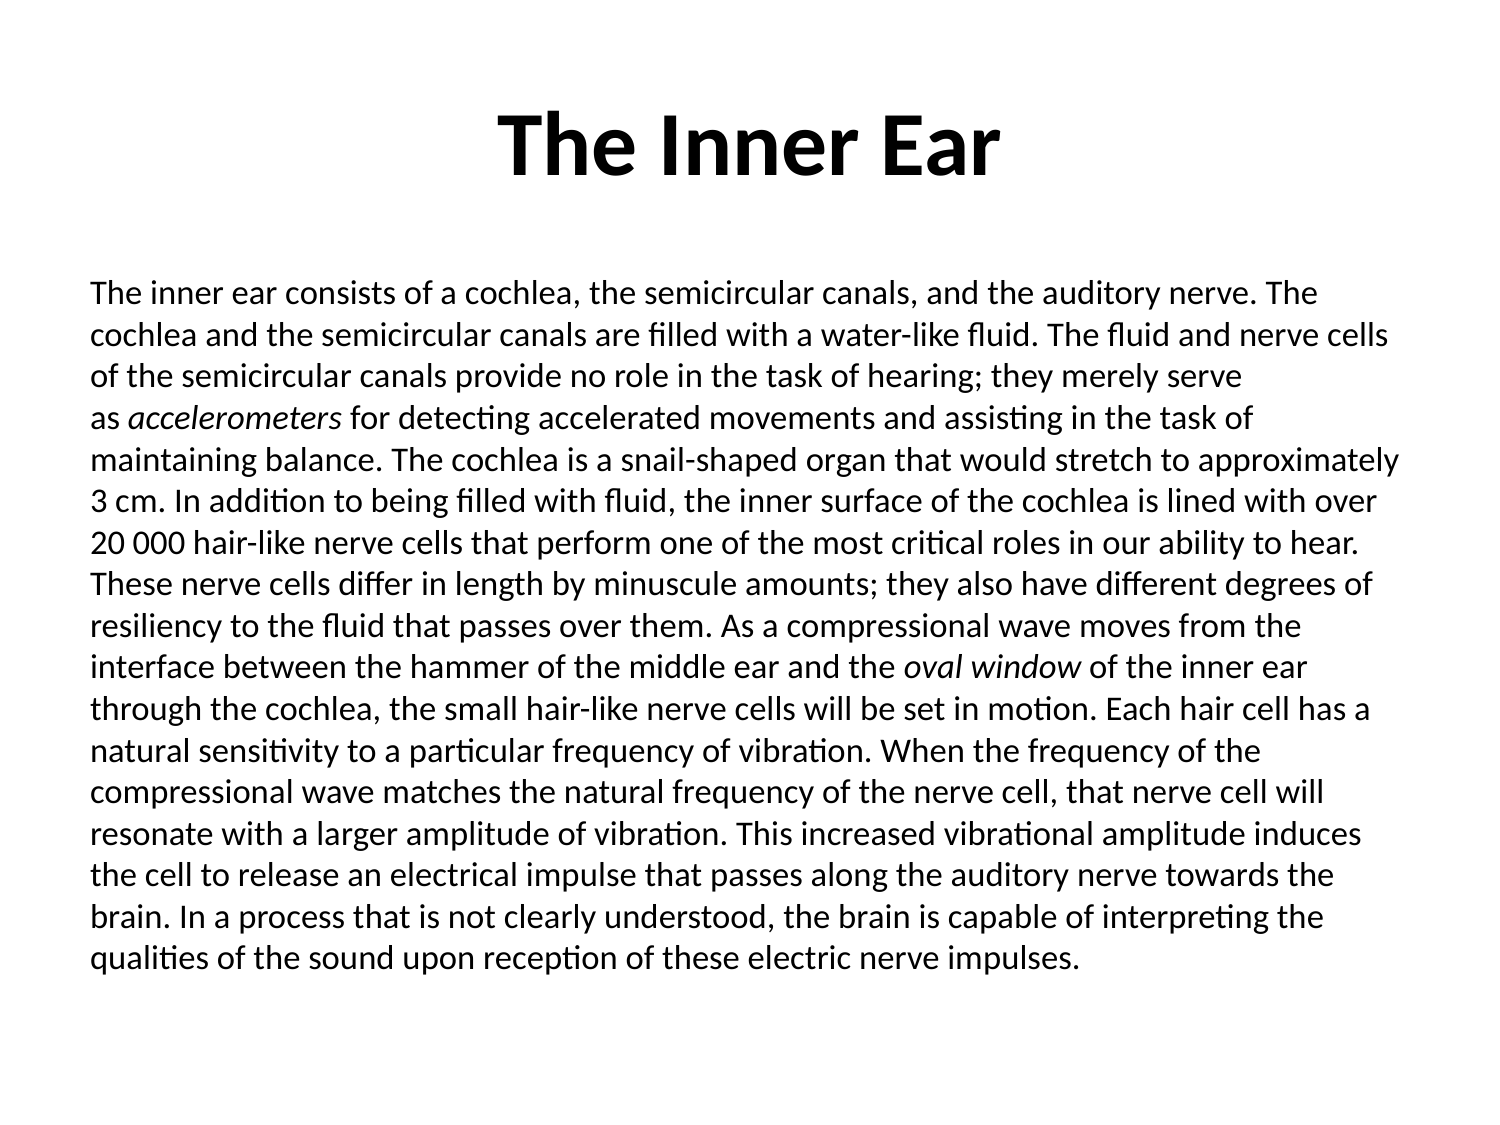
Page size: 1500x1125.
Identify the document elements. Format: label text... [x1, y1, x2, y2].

title The Inner Ear [75, 45, 1425, 233]
list The inner ear consists of a cochlea, the semicircular canals, and the auditory nerve. The cochlea and the semicircular canals are filled with a water-like fluid. The fluid and nerve cells of the semicircular canals provide no role in the task of hearing; they merely serve as accelerometers for detecting accelerated movements and assisting in the task of maintaining balance. The cochlea is a snail-shaped organ that would stretch to approximately 3 cm. In addition to being filled with fluid, the inner surface of the cochlea is lined with over 20 000 hair-like nerve cells that perform one of the most critical roles in our ability to hear. These nerve cells differ in length by minuscule amounts; they also have different degrees of resiliency to the fluid that passes over them. As a compressional wave moves from the interface between the hammer of the middle ear and the oval window of the inner ear through the cochlea, the small hair-like nerve cells will be set in motion. Each hair cell has a natural sensitivity to a particular frequency of vibration. When the frequency of the compressional wave matches the natural frequency of the nerve cell, that nerve cell will resonate with a larger amplitude of vibration. This increased vibrational amplitude induces the cell to release an electrical impulse that passes along the auditory nerve towards the brain. In a process that is not clearly understood, the brain is capable of interpreting the qualities of the sound upon reception of these electric nerve impulses. [75, 262, 1425, 1005]
